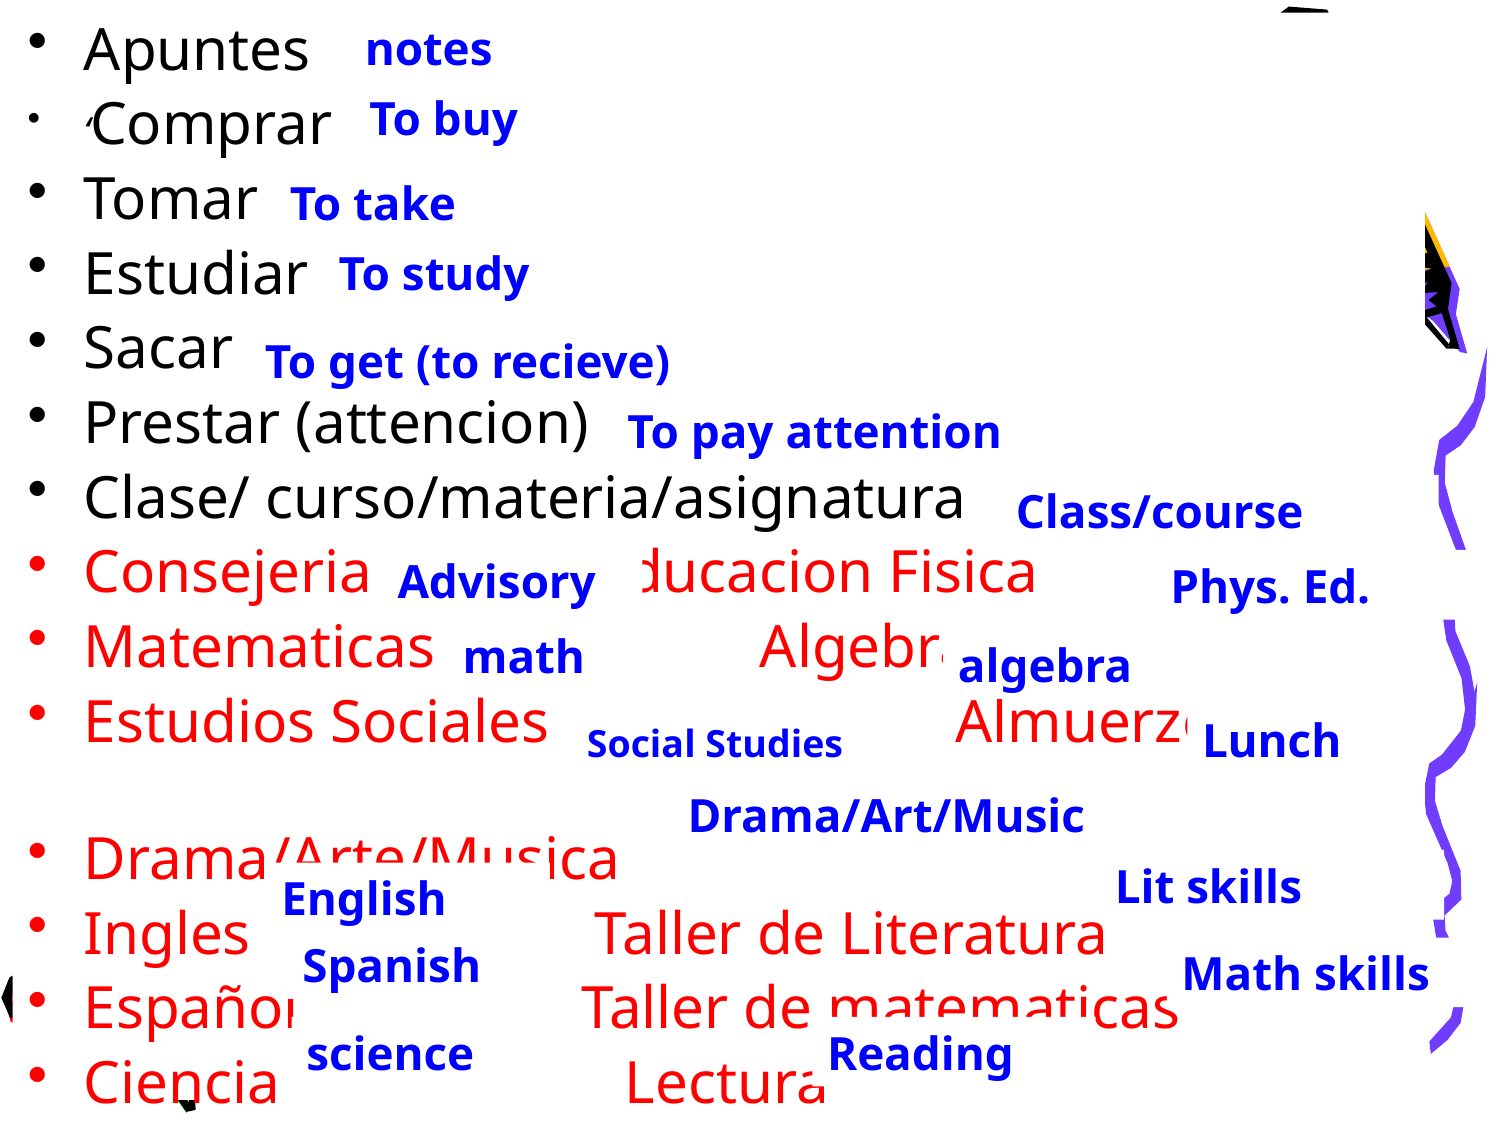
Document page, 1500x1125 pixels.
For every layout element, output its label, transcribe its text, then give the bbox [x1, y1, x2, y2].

text_box Drama/Art/Music [672, 779, 1375, 849]
text_box To take [275, 167, 600, 238]
text_box Lit skills [1099, 849, 1445, 920]
text_box math [447, 620, 662, 691]
text_box English [266, 862, 550, 933]
text_box To get (to recieve) [249, 324, 875, 395]
text_box Reading [812, 1016, 1096, 1087]
text_box To buy [354, 82, 580, 153]
text_box Lunch [1187, 704, 1425, 774]
text_box algebra [943, 629, 1288, 699]
text_box Math skills [1166, 937, 1488, 1008]
list Apuntes ‘Comprar Tomar Estudiar Sacar Prestar (attencion) Clase/ curso/materia/asignatura Consejeria Educacion Fisica Matematicas Algebra Estudios Sociales Almuerzo Drama/Arte/Musica Ingles Taller de Literatura Español Taller de matematicas Ciencia Lectura [12, 12, 1425, 1100]
text_box To study [323, 237, 583, 308]
text_box notes [349, 12, 575, 83]
text_box science [291, 1016, 575, 1087]
text_box Spanish [287, 929, 546, 999]
text_box Social Studies [572, 712, 913, 773]
text_box Class/course [1001, 474, 1439, 545]
text_box Advisory [382, 545, 643, 615]
text_box Phys. Ed. [1155, 549, 1500, 620]
text_box To pay attention [612, 395, 1224, 466]
